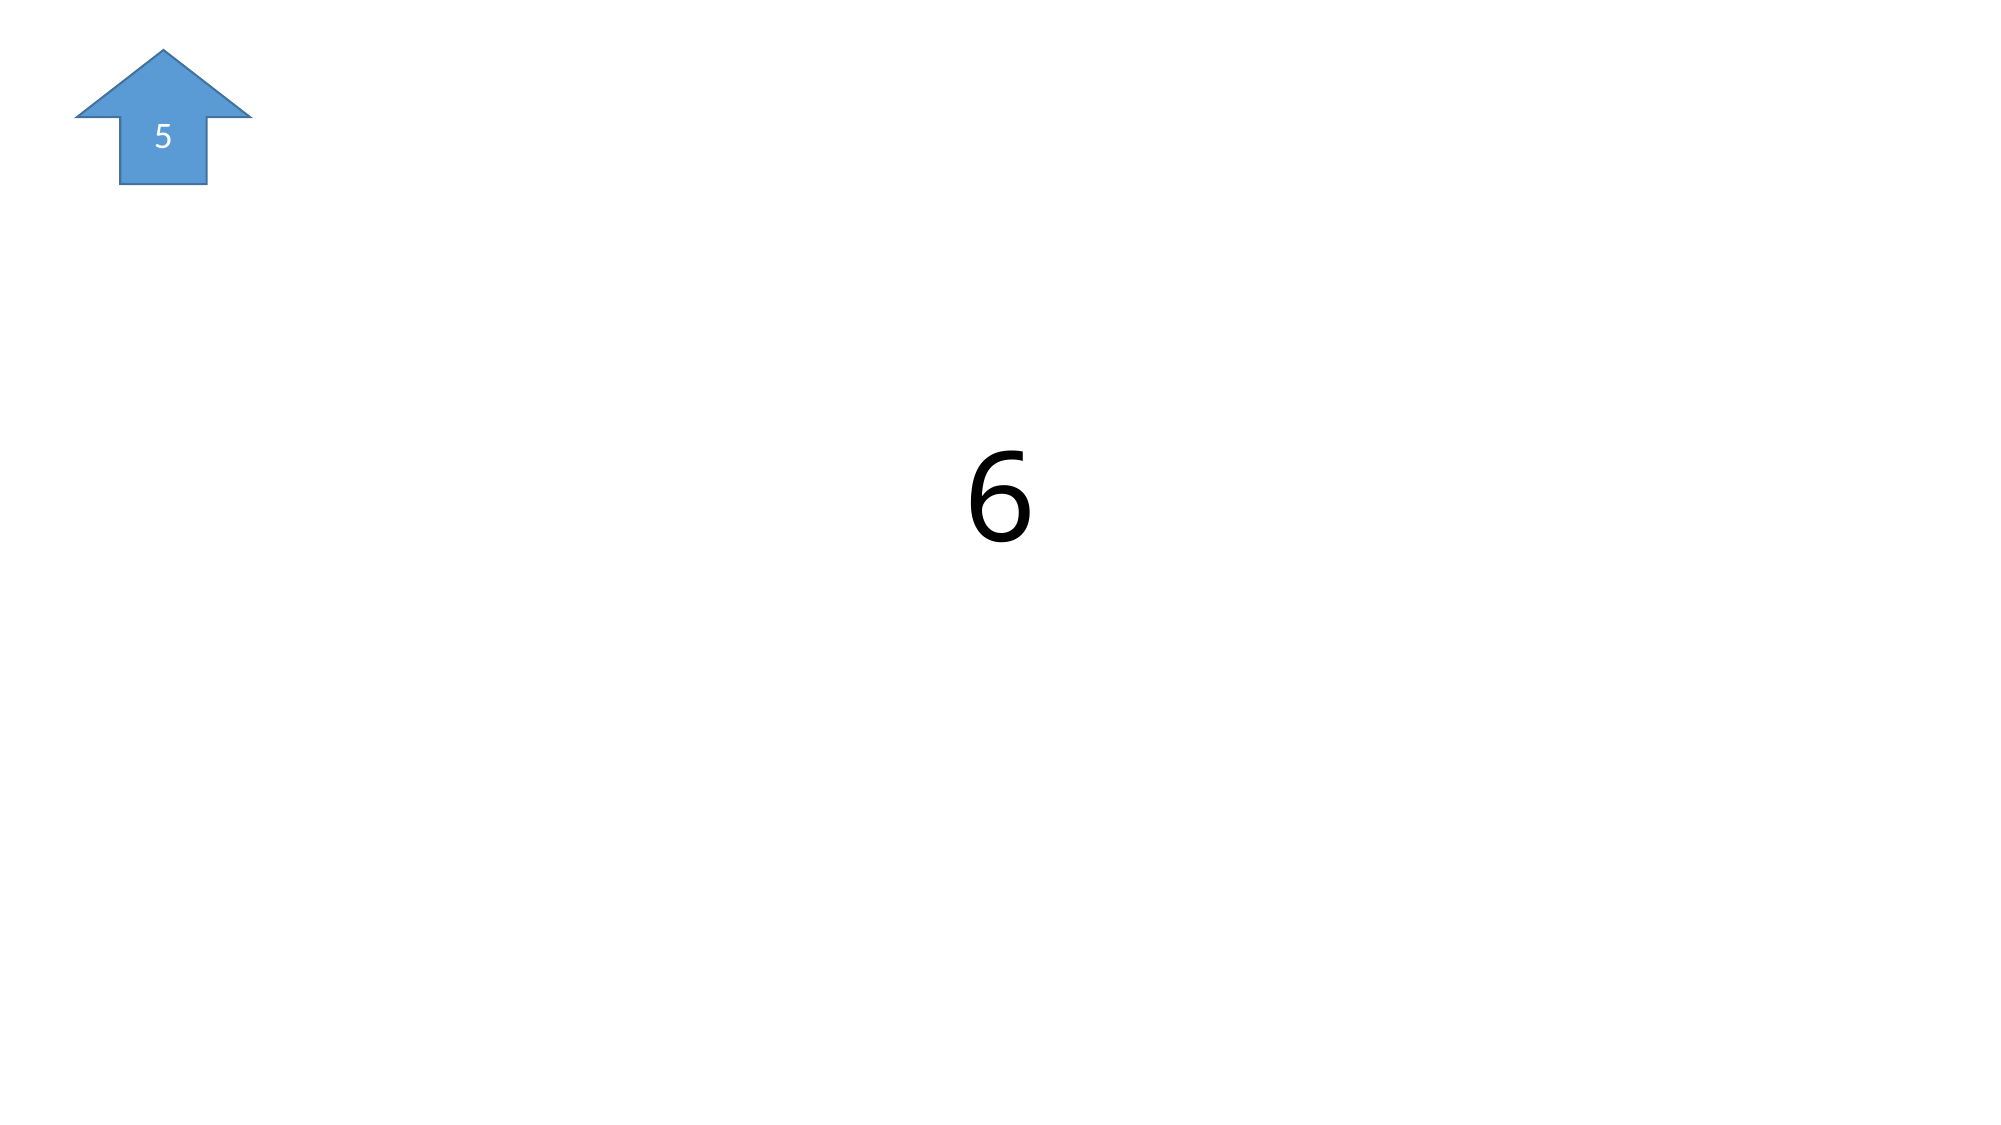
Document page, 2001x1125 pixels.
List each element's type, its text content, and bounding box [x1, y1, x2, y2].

title 6 [249, 184, 1750, 576]
text_box 5 [73, 48, 253, 186]
